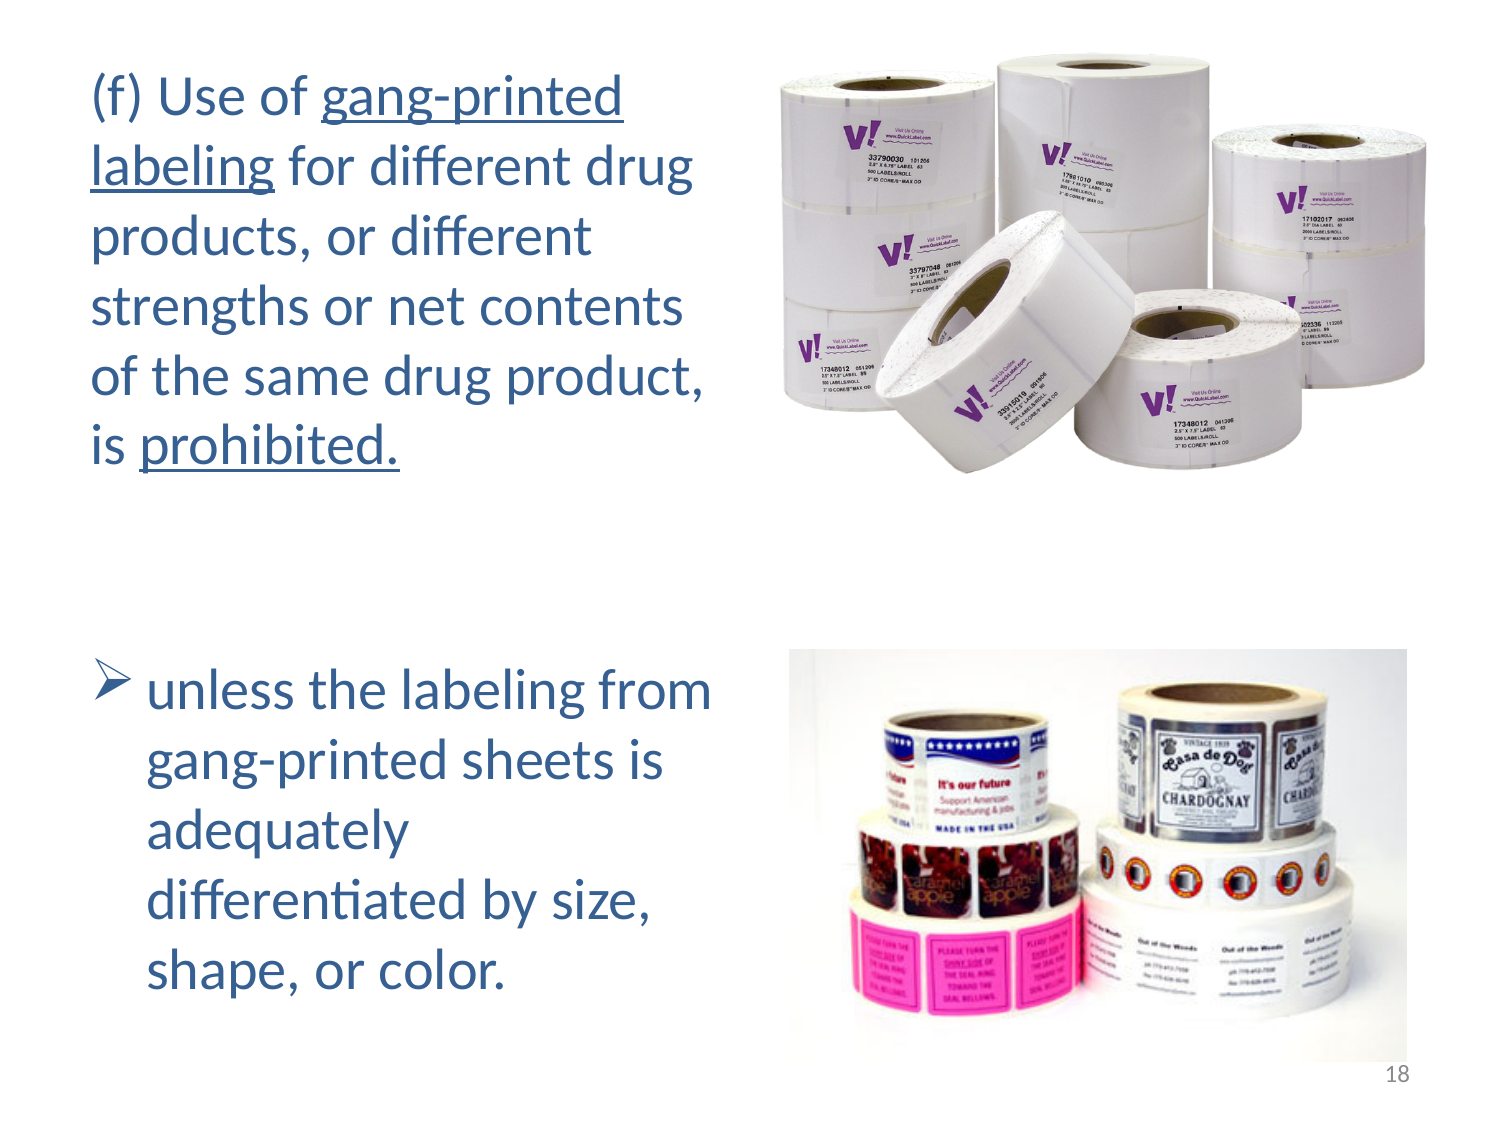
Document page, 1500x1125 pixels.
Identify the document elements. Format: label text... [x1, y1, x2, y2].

picture [751, 37, 1444, 486]
picture [788, 649, 1407, 1062]
slide_number 18 [1074, 1042, 1425, 1103]
list (f) Use of gang-printed labeling for different drug products, or different strengths or net contents of the same drug product, is prohibited. unless the labeling from gang-printed sheets is adequately differentiated by size, shape, or color. [75, 50, 752, 1088]
